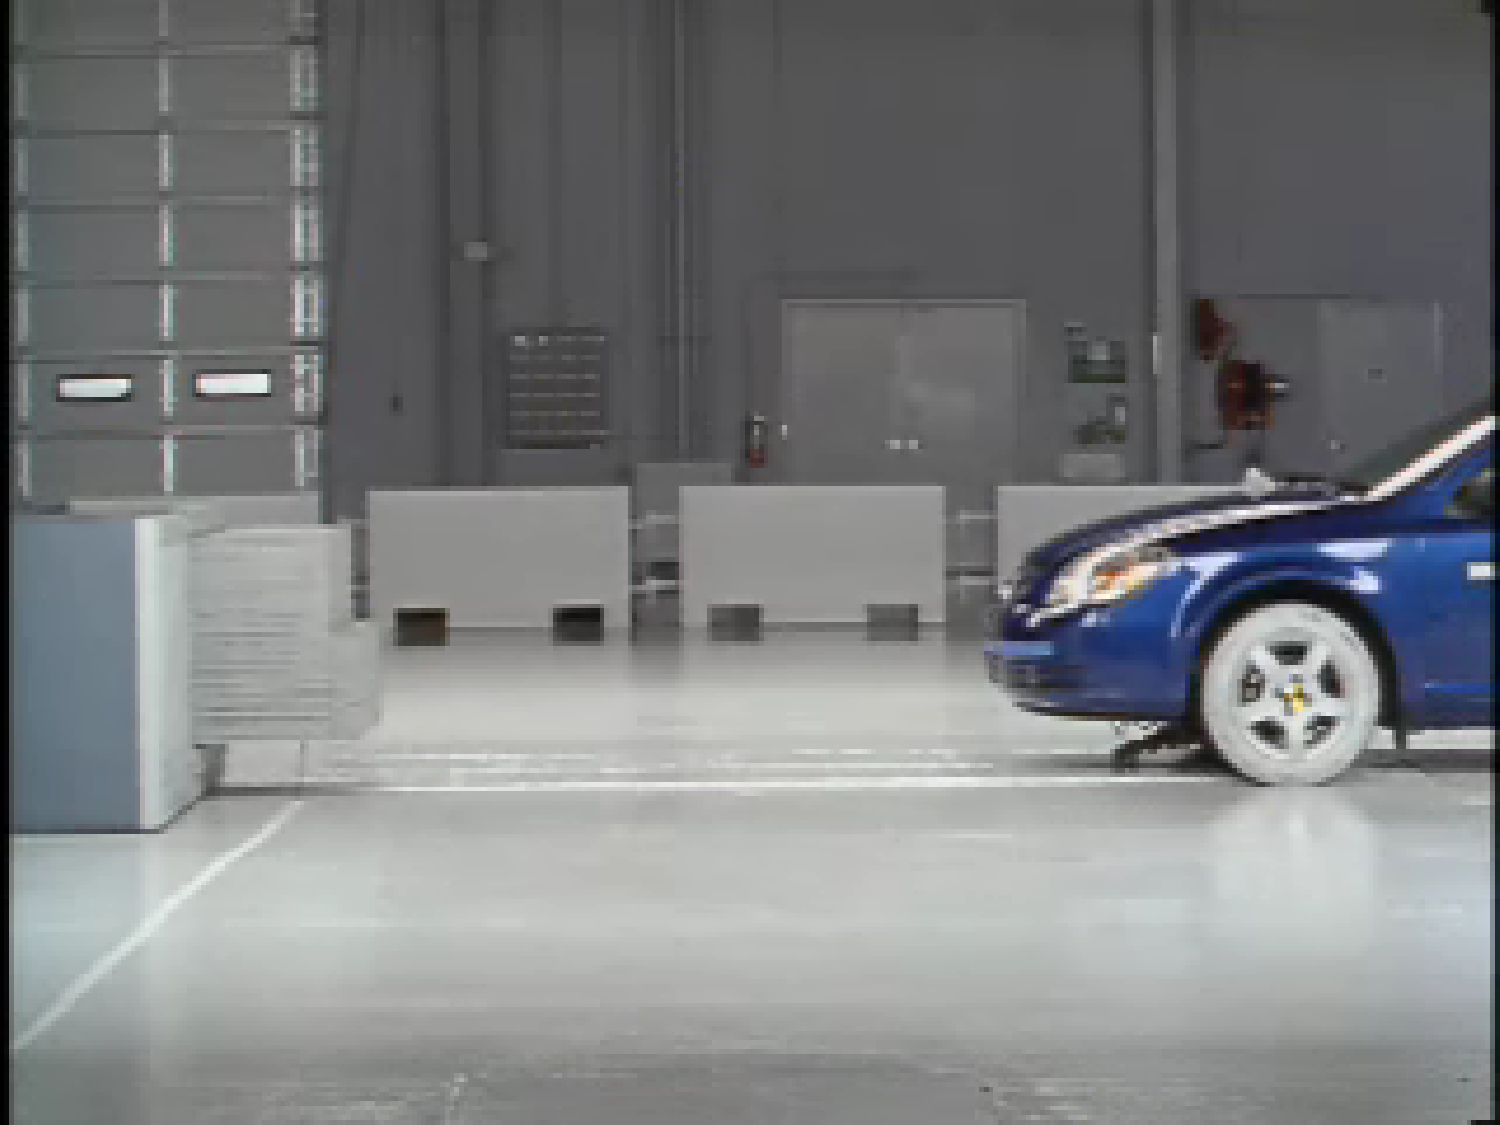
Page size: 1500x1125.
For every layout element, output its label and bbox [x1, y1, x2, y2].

list [0, 0, 1500, 1125]
